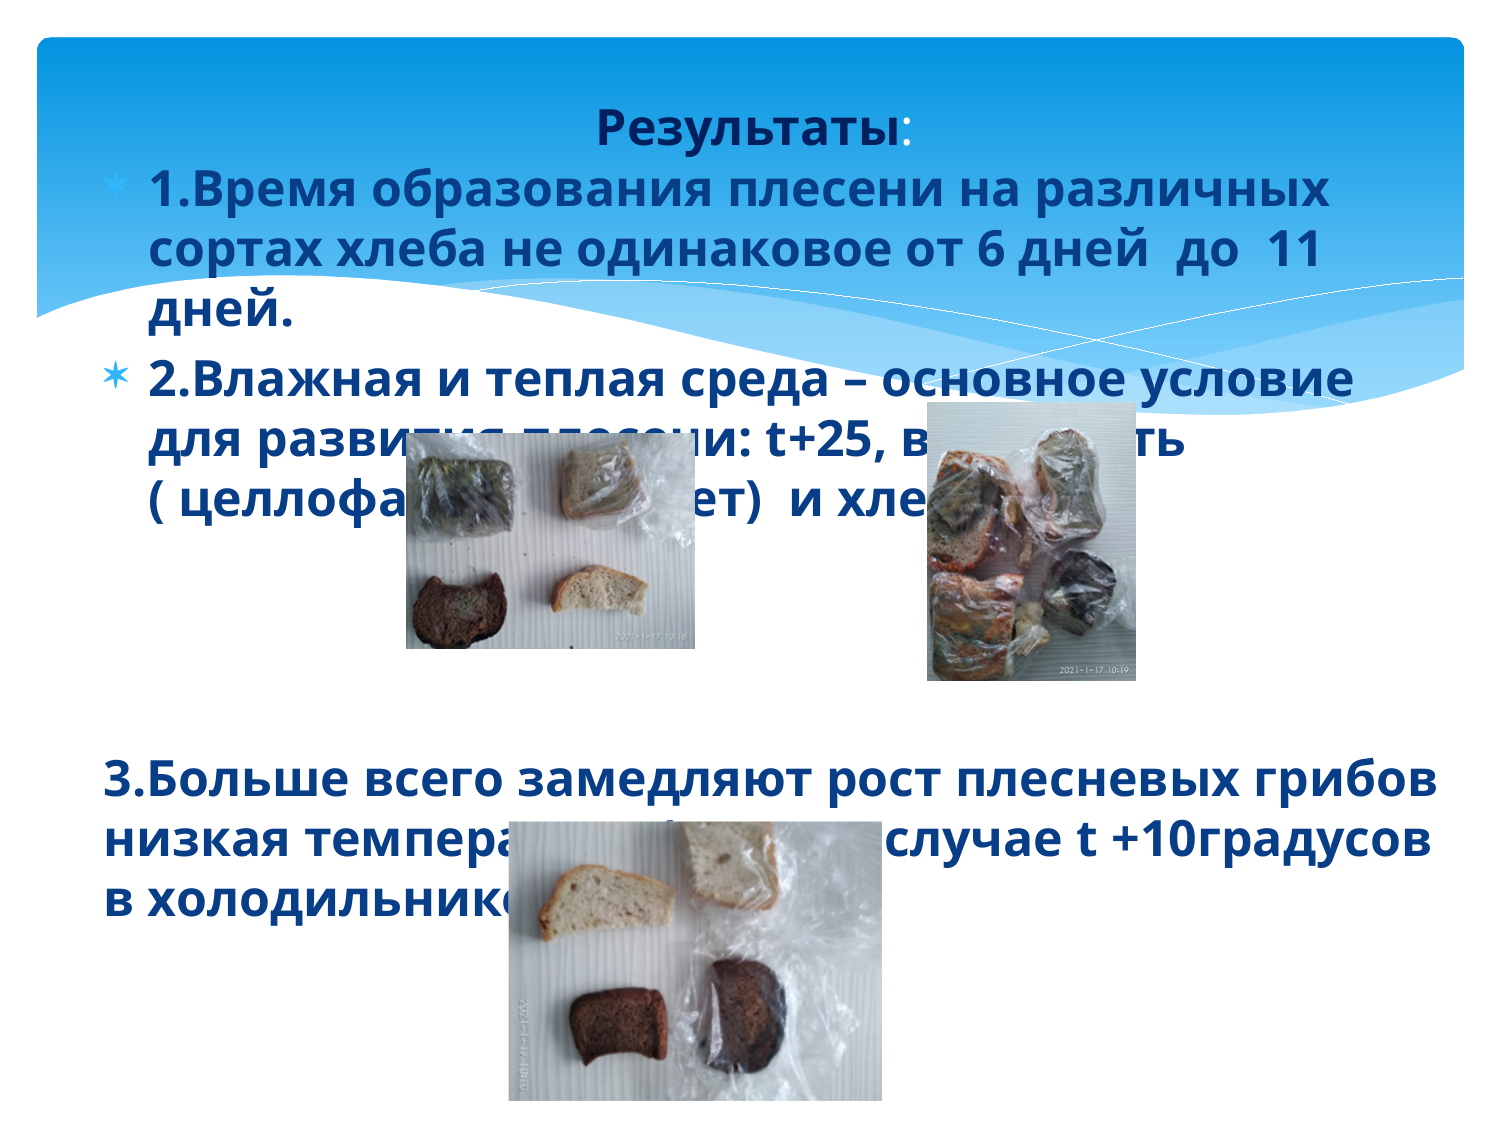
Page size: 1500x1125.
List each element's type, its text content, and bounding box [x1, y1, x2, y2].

picture [406, 433, 696, 649]
picture [926, 402, 1137, 681]
title Результаты: [75, 55, 1436, 197]
picture [509, 774, 881, 1125]
list 1.Время образования плесени на различных сортах хлеба не одинаковое от 6 дней до 11 дней. 2.Влажная и теплая среда – основное условие для развития плесени: t+25, влажность ( целлофановый пакет) и хлебница. 3.Больше всего замедляют рост плесневых грибов низкая температура ( нашем случае t +10градусов в холодильнике). [88, 149, 1459, 1094]
